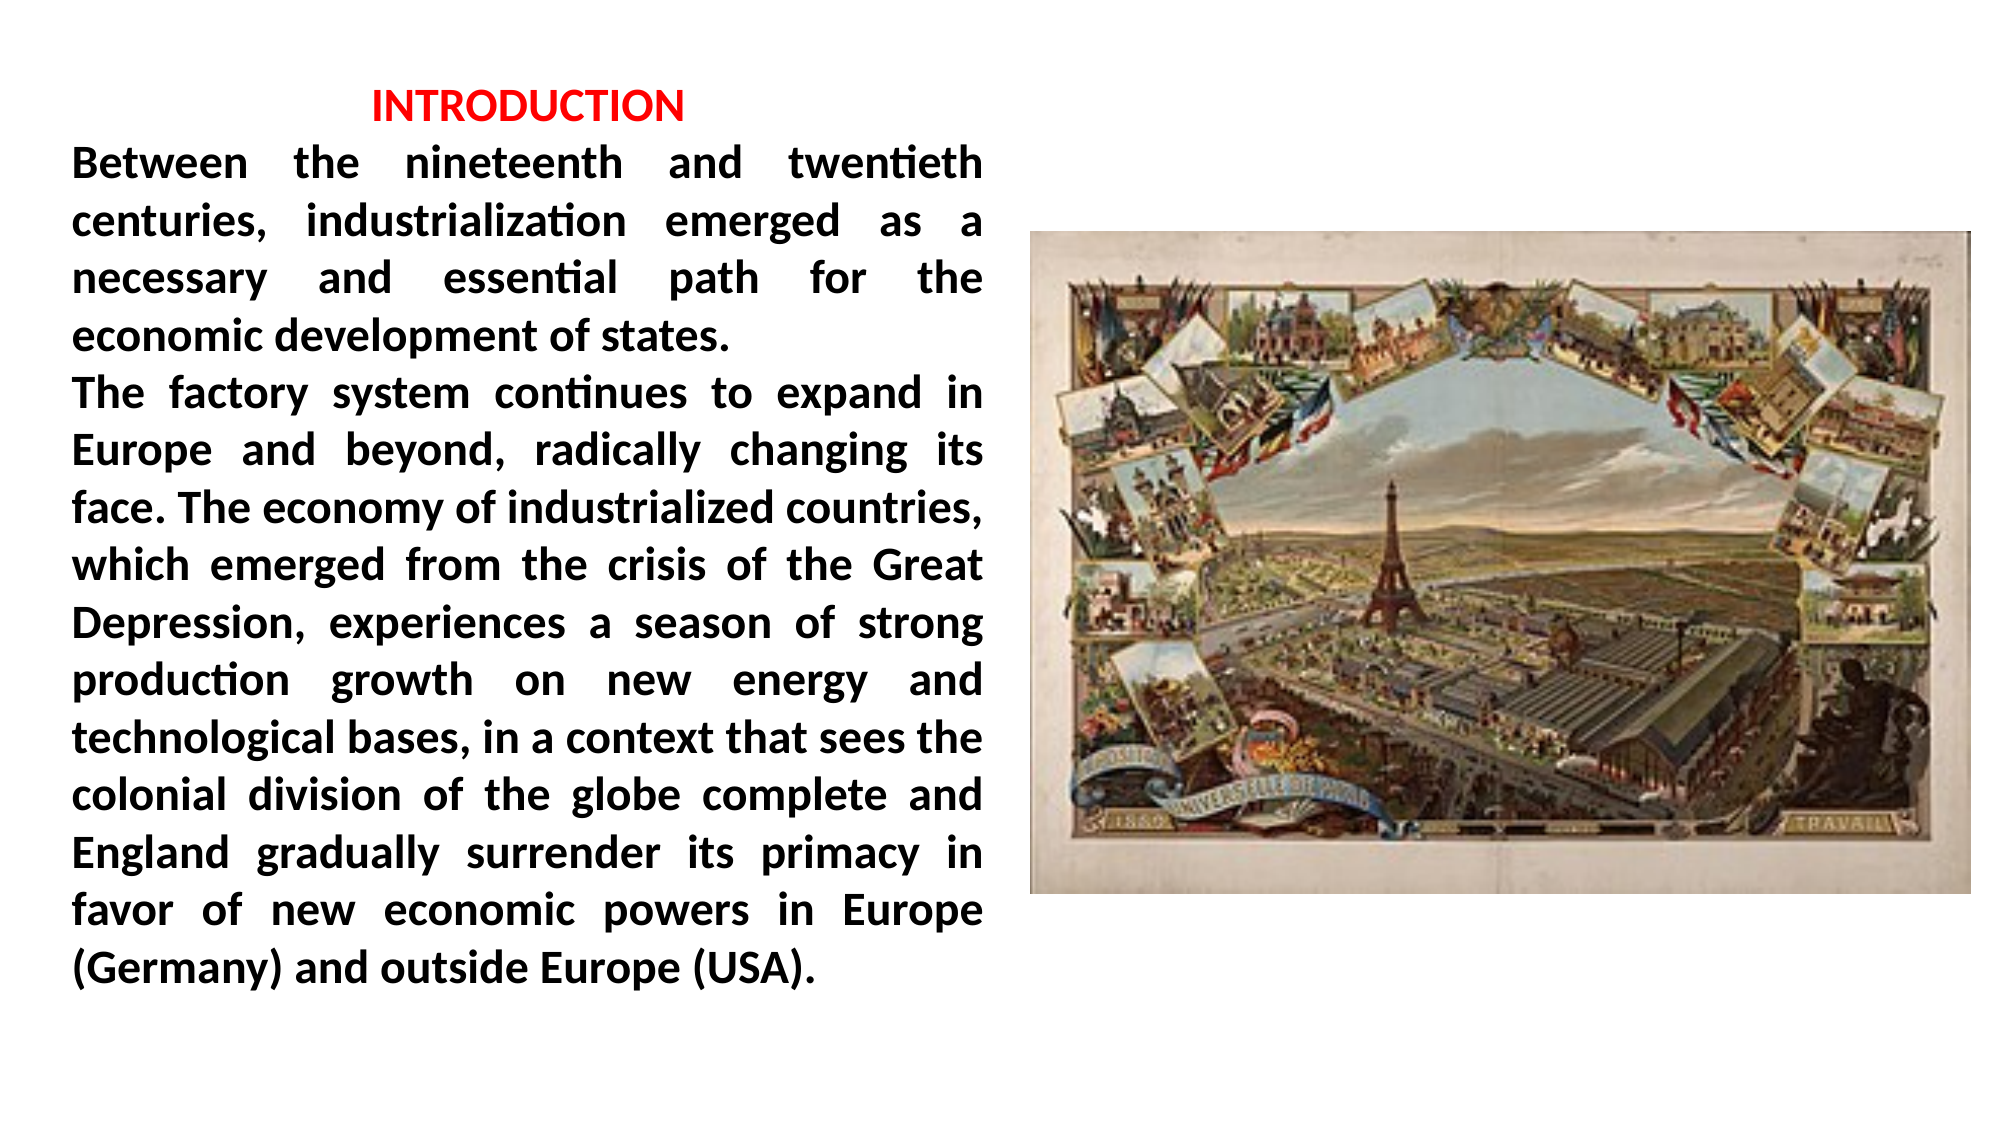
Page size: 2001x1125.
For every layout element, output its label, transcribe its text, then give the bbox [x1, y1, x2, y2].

text_box INTRODUCTION Between the nineteenth and twentieth centuries, industrialization emerged as a necessary and essential path for the economic development of states. The factory system continues to expand in Europe and beyond, radically changing its face. The economy of industrialized countries, which emerged from the crisis of the Great Depression, experiences a season of strong production growth on new energy and technological bases, in a context that sees the colonial division of the globe complete and England gradually surrender its primacy in favor of new economic powers in Europe (Germany) and outside Europe (USA). [56, 65, 1000, 1000]
picture [1030, 231, 1971, 894]
